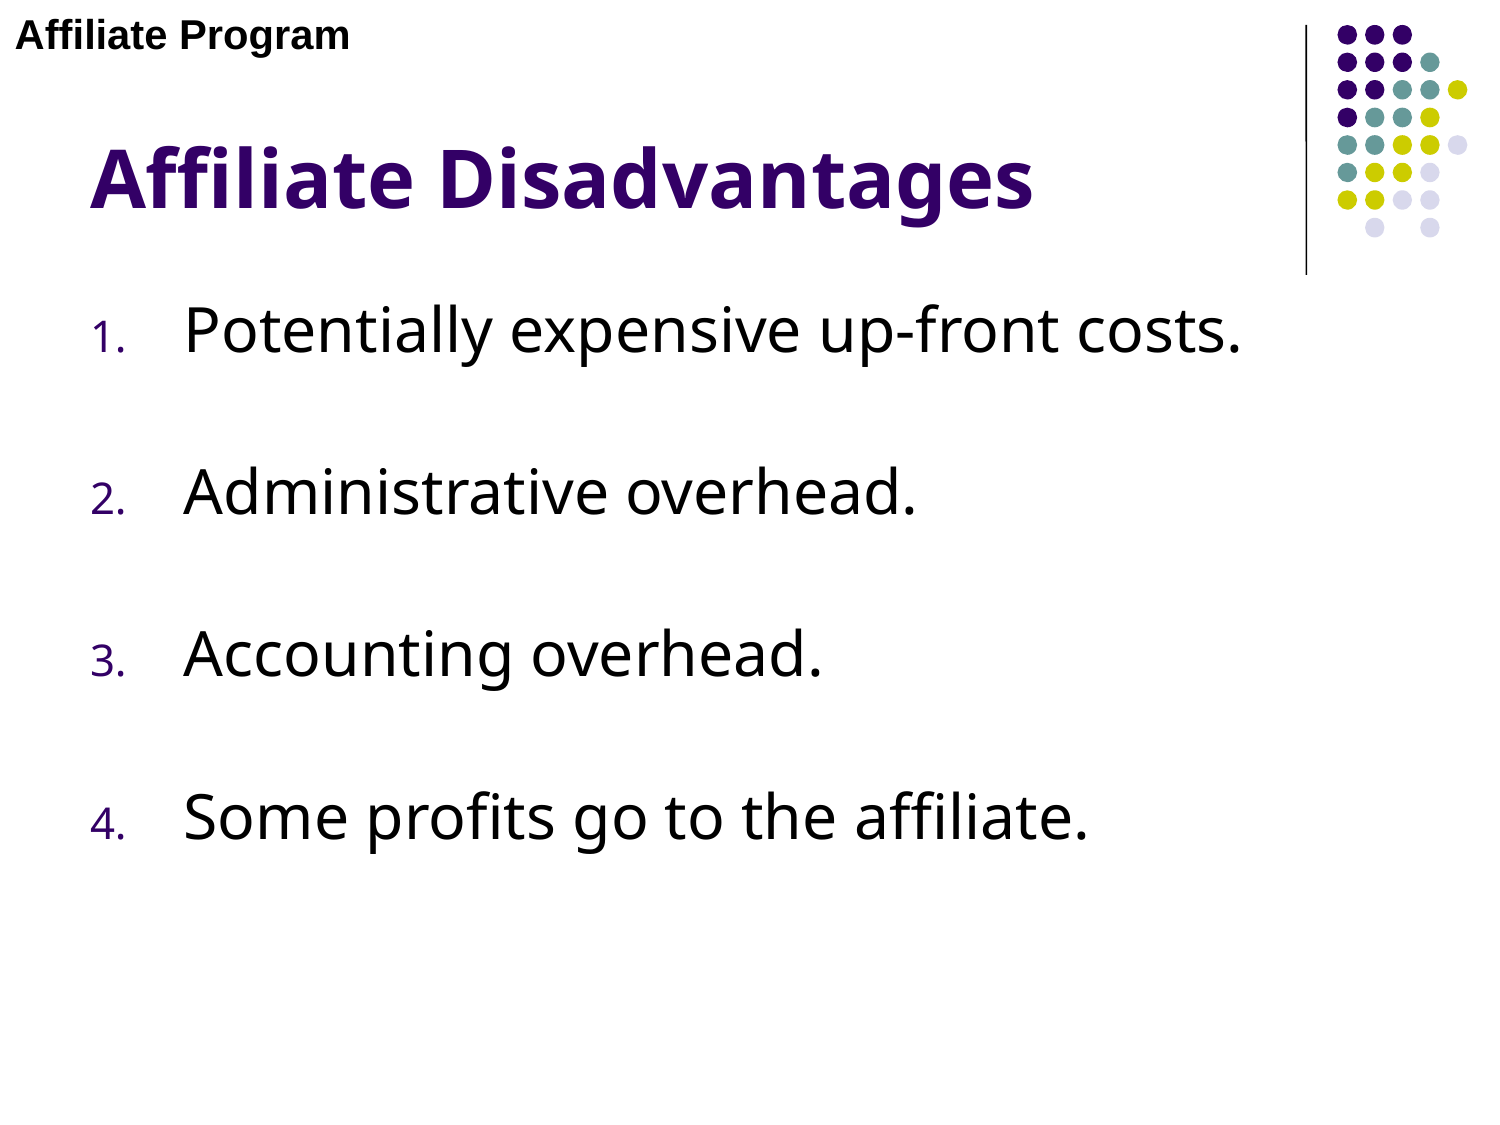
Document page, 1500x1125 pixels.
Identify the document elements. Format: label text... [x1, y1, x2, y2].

text_box Affiliate Program [0, 0, 378, 65]
list Potentially expensive up-front costs. Administrative overhead. Accounting overhead. Some profits go to the affiliate. [75, 282, 1425, 1006]
title Affiliate Disadvantages [75, 20, 1313, 233]
